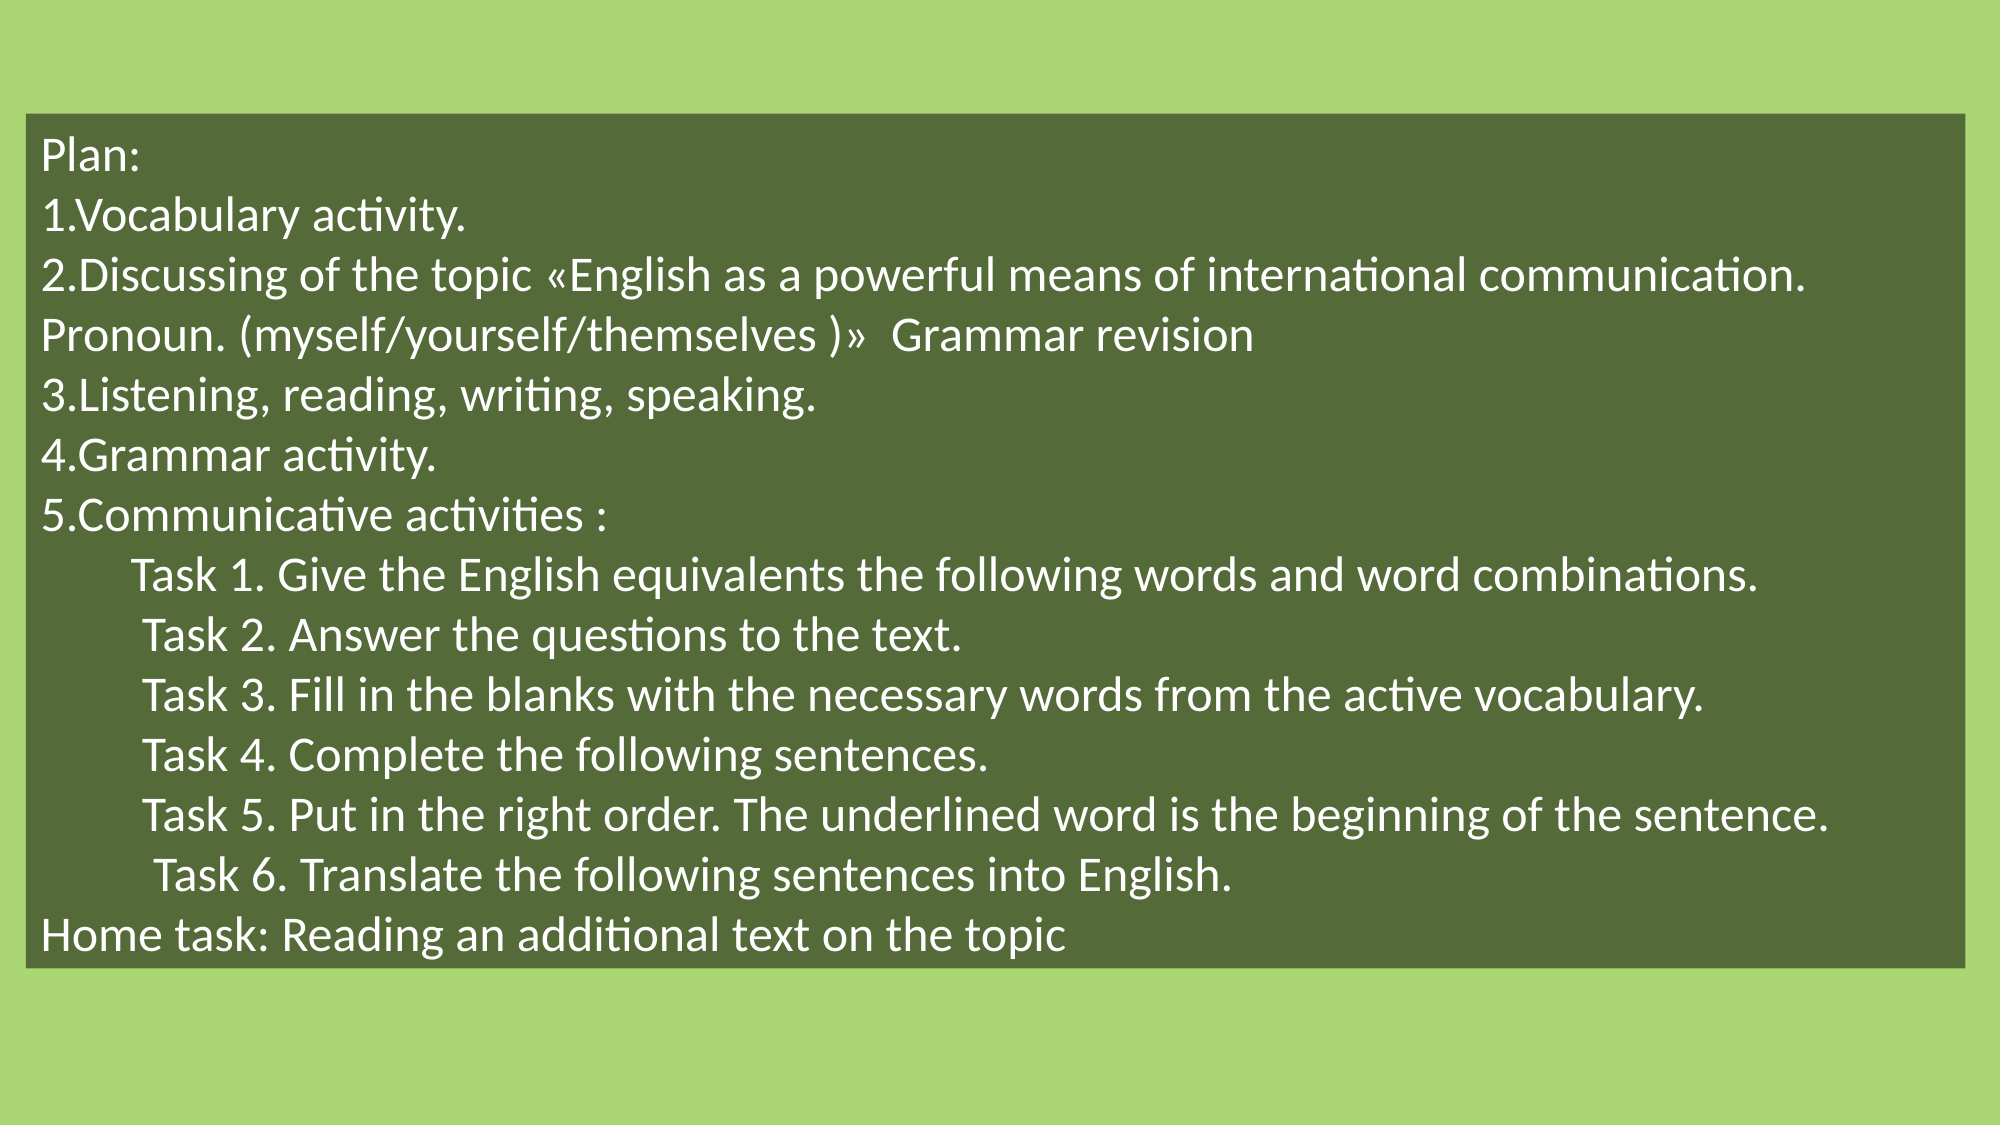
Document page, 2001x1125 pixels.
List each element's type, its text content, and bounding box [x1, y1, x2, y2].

text_box Plan: 1.Vocabulary activity. 2.Discussing of the topic «English as a powerful means of international communication. Pronoun. (myself/yourself/themselves )» Grammar revision 3.Listening, reading, writing, speaking. 4.Grammar activity. 5.Communicative activities : Task 1. Give the English equivalents the following words and word combinations. Task 2. Answer the questions to the text. Task 3. Fill in the blanks with the necessary words from the active vocabulary. Task 4. Complete the following sentences. Task 5. Put in the right order. The underlined word is the beginning of the sentence. Task 6. Translate the following sentences into English. Home task: Reading an additional text on the topic [25, 113, 1966, 969]
